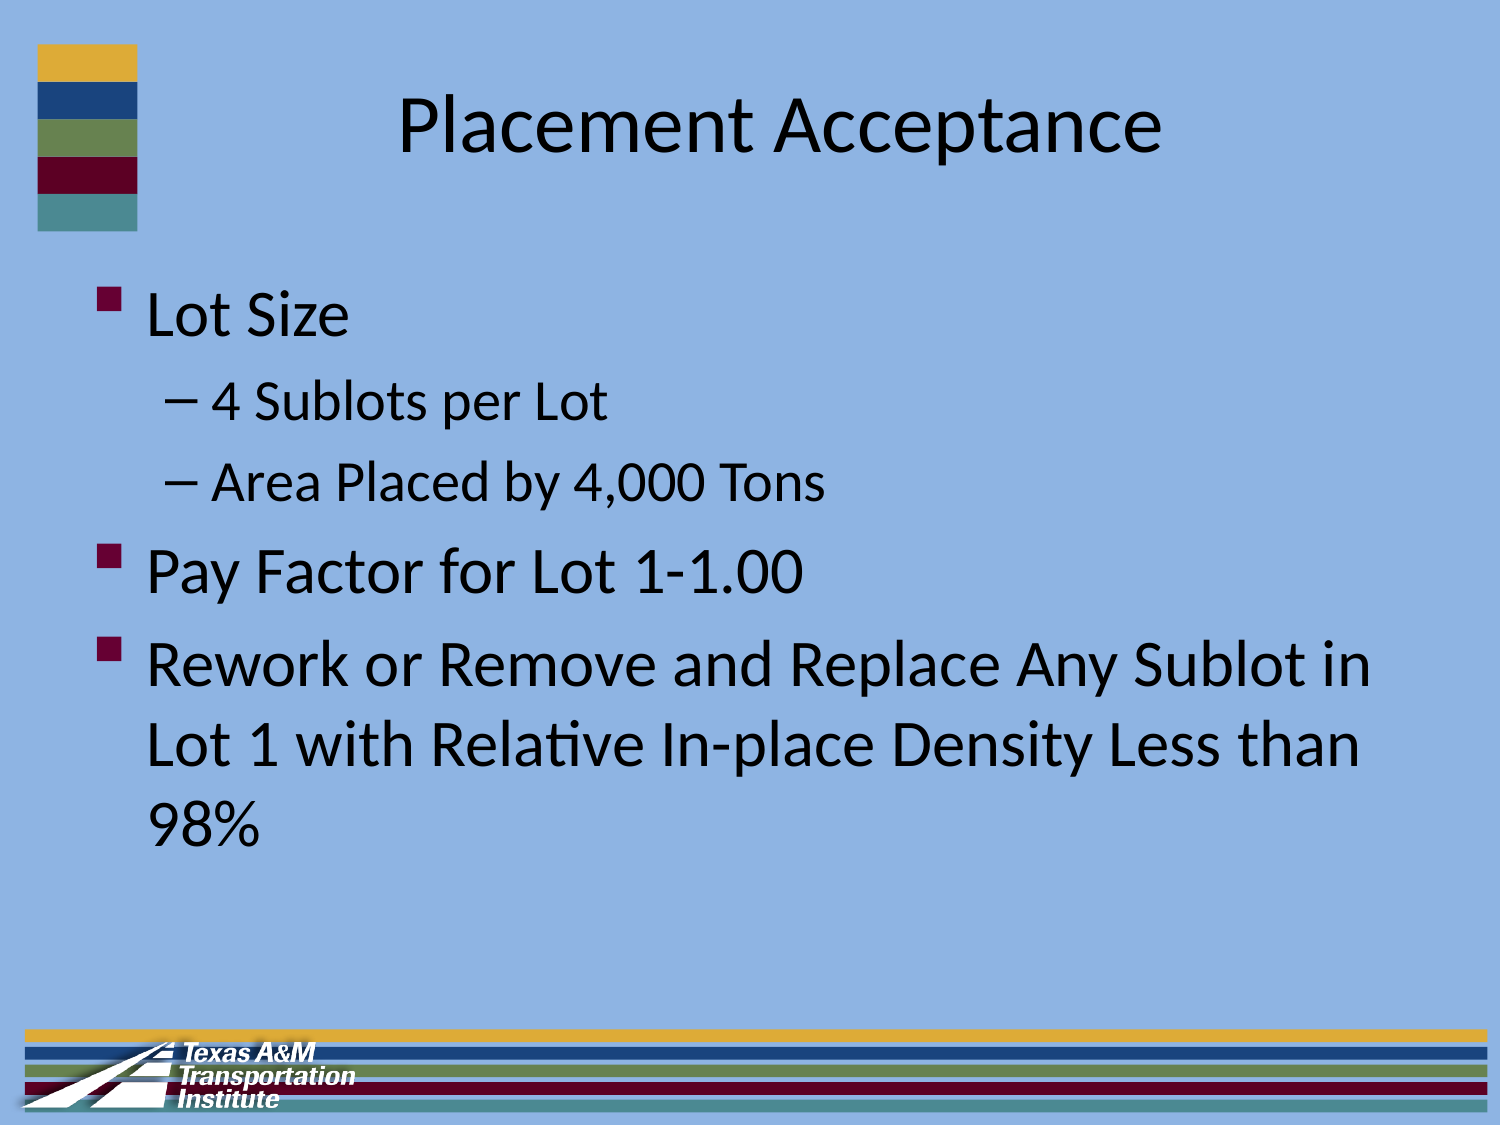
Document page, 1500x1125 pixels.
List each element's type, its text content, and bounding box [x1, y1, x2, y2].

picture [20, 1042, 355, 1108]
title Placement Acceptance [137, 24, 1426, 213]
list Lot Size 4 Sublots per Lot Area Placed by 4,000 Tons Pay Factor for Lot 1-1.00 Rework or Remove and Replace Any Sublot in Lot 1 with Relative In-place Density Less than 98% [74, 262, 1426, 1006]
